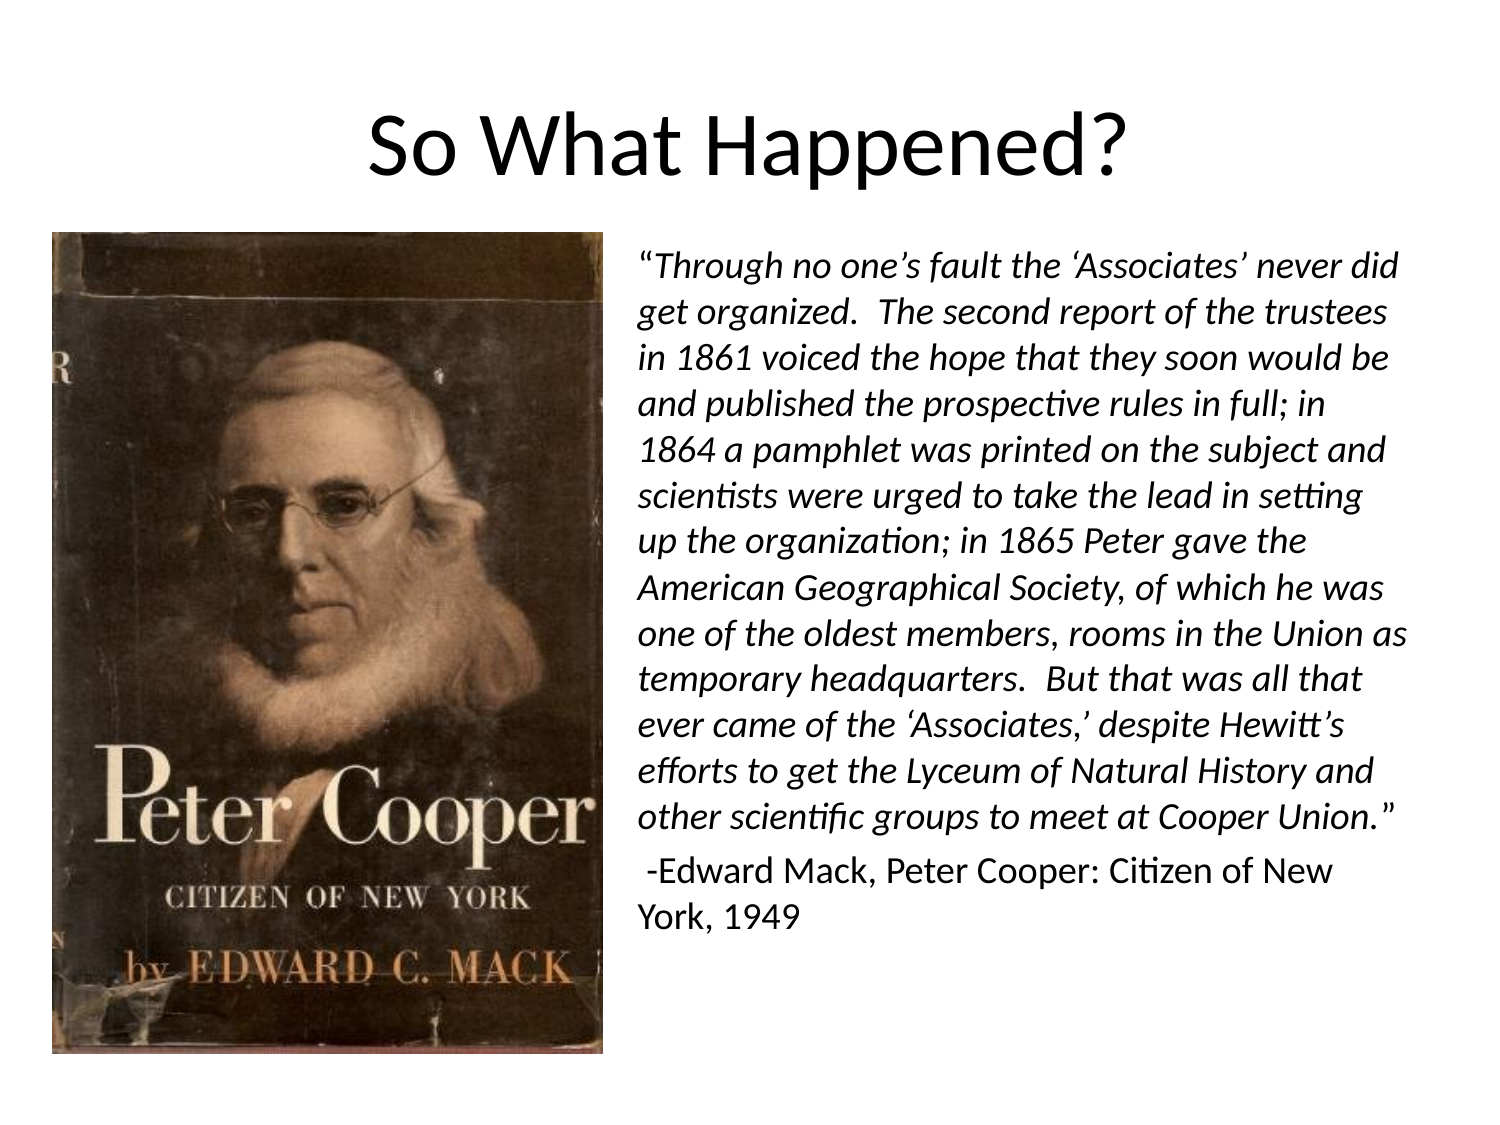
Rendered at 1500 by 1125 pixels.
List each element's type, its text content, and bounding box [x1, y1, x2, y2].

title So What Happened? [75, 45, 1425, 233]
list “Through no one’s fault the ‘Associates’ never did get organized. The second report of the trustees in 1861 voiced the hope that they soon would be and published the prospective rules in full; in 1864 a pamphlet was printed on the subject and scientists were urged to take the lead in setting up the organization; in 1865 Peter gave the American Geographical Society, of which he was one of the oldest members, rooms in the Union as temporary headquarters. But that was all that ever came of the ‘Associates,’ despite Hewitt’s efforts to get the Lyceum of Natural History and other scientific groups to meet at Cooper Union.” -Edward Mack, Peter Cooper: Citizen of New York, 1949 [622, 232, 1425, 1001]
picture [52, 232, 603, 1054]
